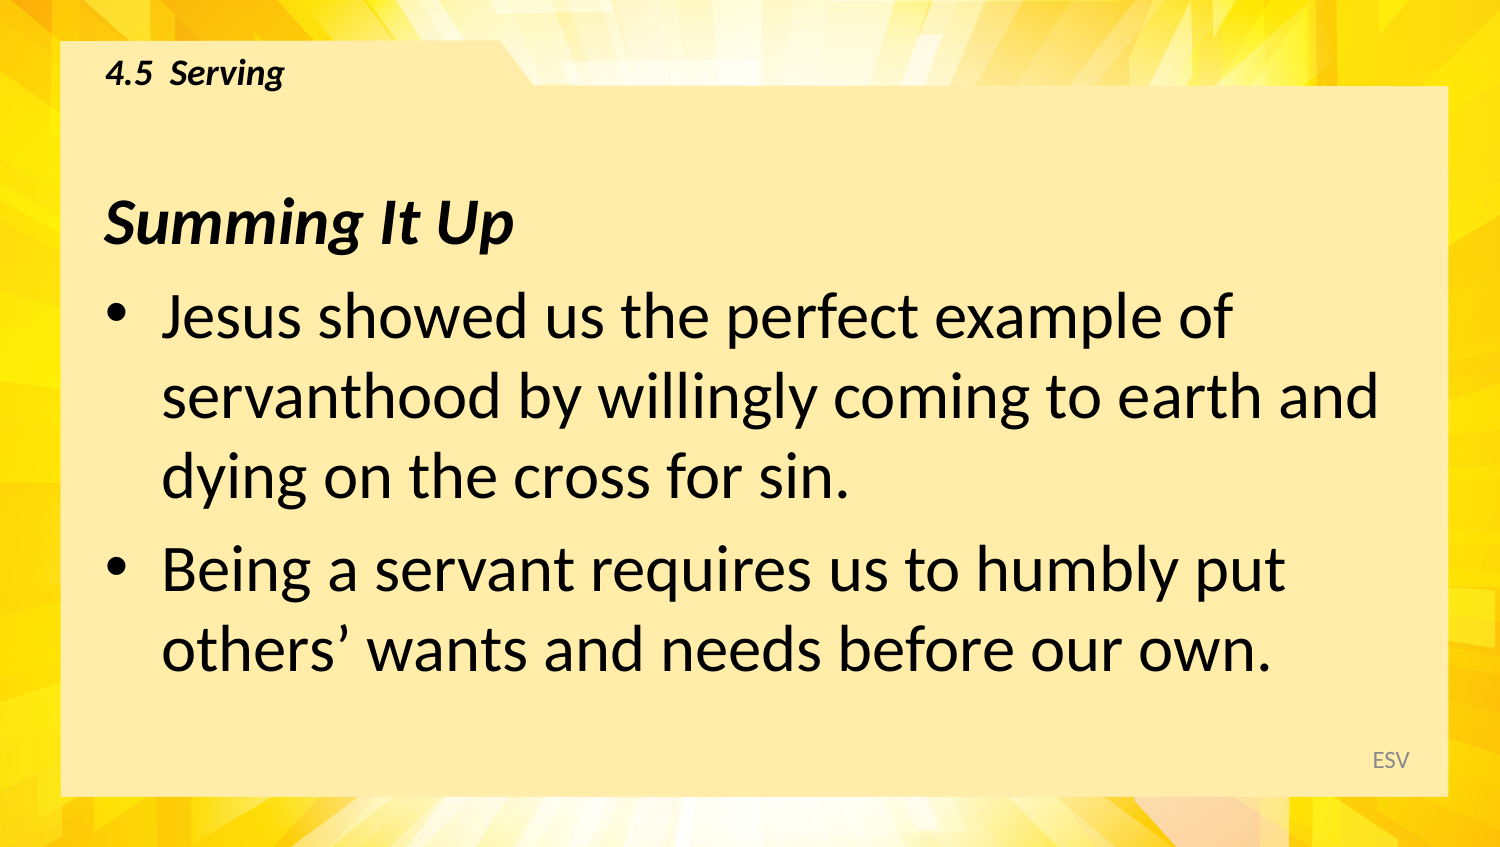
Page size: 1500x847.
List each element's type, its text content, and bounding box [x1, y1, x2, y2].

title 4.5 Serving [89, 33, 1420, 108]
picture [0, 0, 1500, 847]
footer ESV [950, 736, 1425, 782]
list Summing It Up Jesus showed us the perfect example of servanthood by willingly coming to earth and dying on the cross for sin. Being a servant requires us to humbly put others’ wants and needs before our own. [89, 141, 1403, 722]
